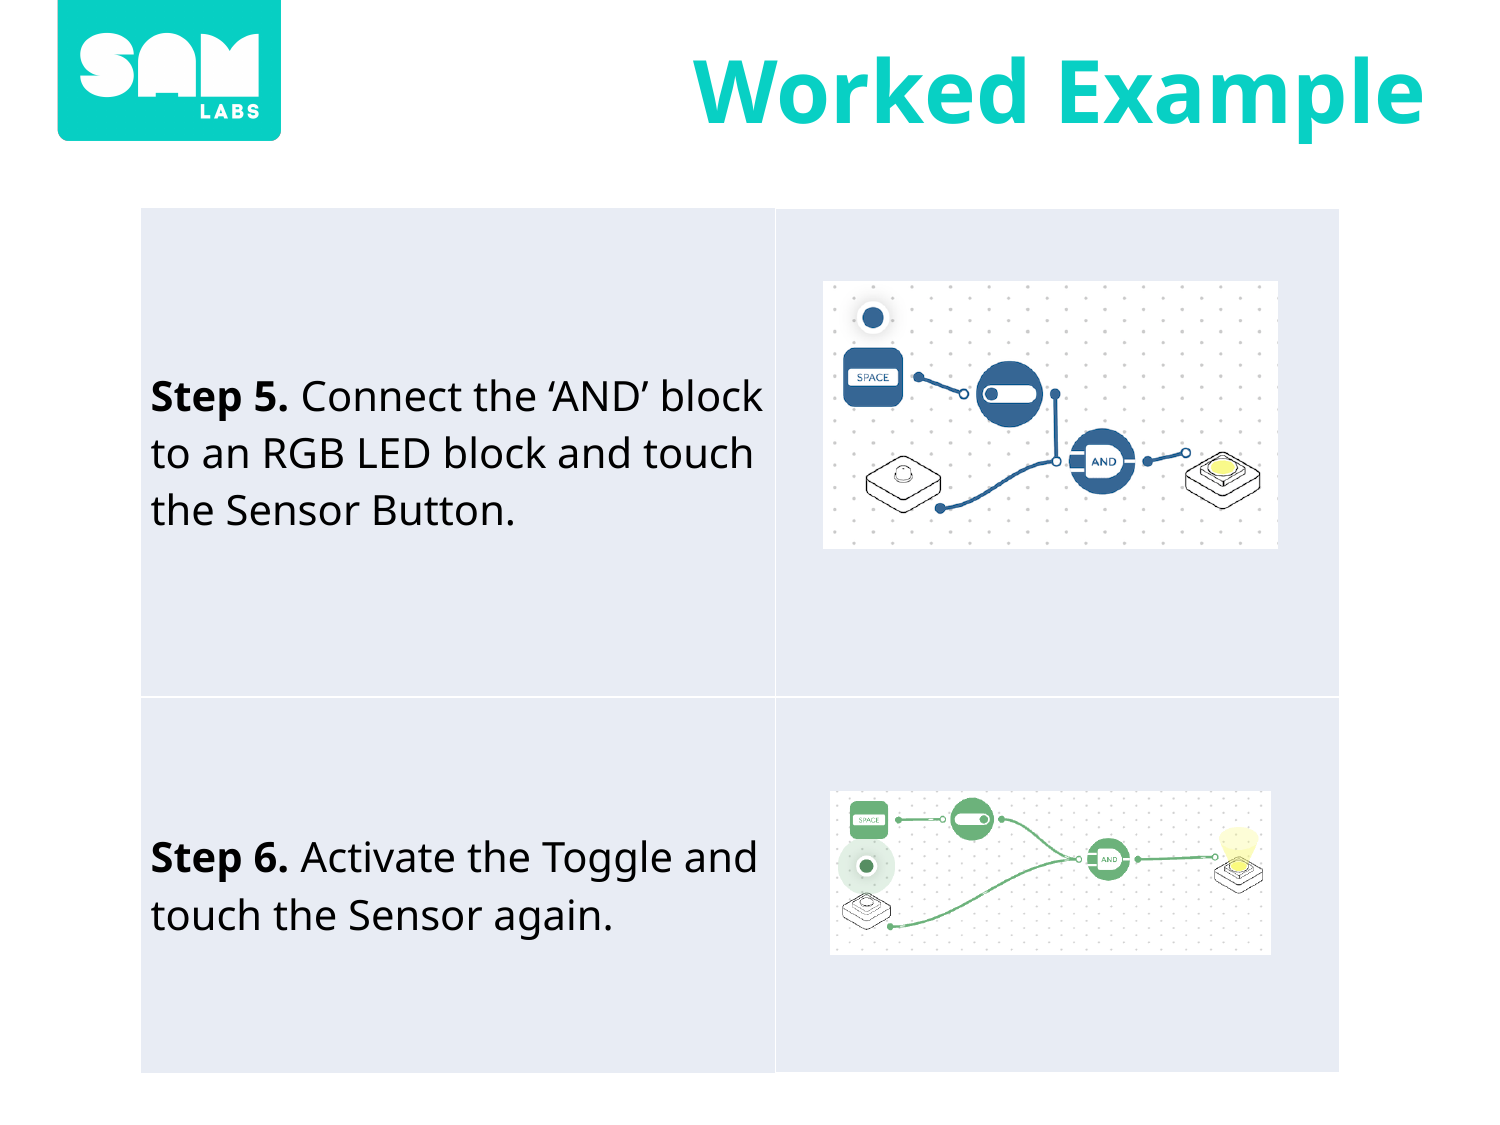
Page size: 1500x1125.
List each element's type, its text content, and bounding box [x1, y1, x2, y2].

table_header [776, 209, 1339, 696]
picture [823, 280, 1279, 549]
table_cell Step 6. Activate the Toggle and touch the Sensor again. [141, 698, 775, 1073]
table_cell [776, 698, 1339, 1072]
picture [830, 790, 1271, 956]
table_header Step 5. Connect the ‘AND’ block to an RGB LED block and touch the Sensor Button. [141, 208, 775, 696]
text_box Worked Example [286, 39, 1427, 142]
picture [0, 0, 281, 142]
